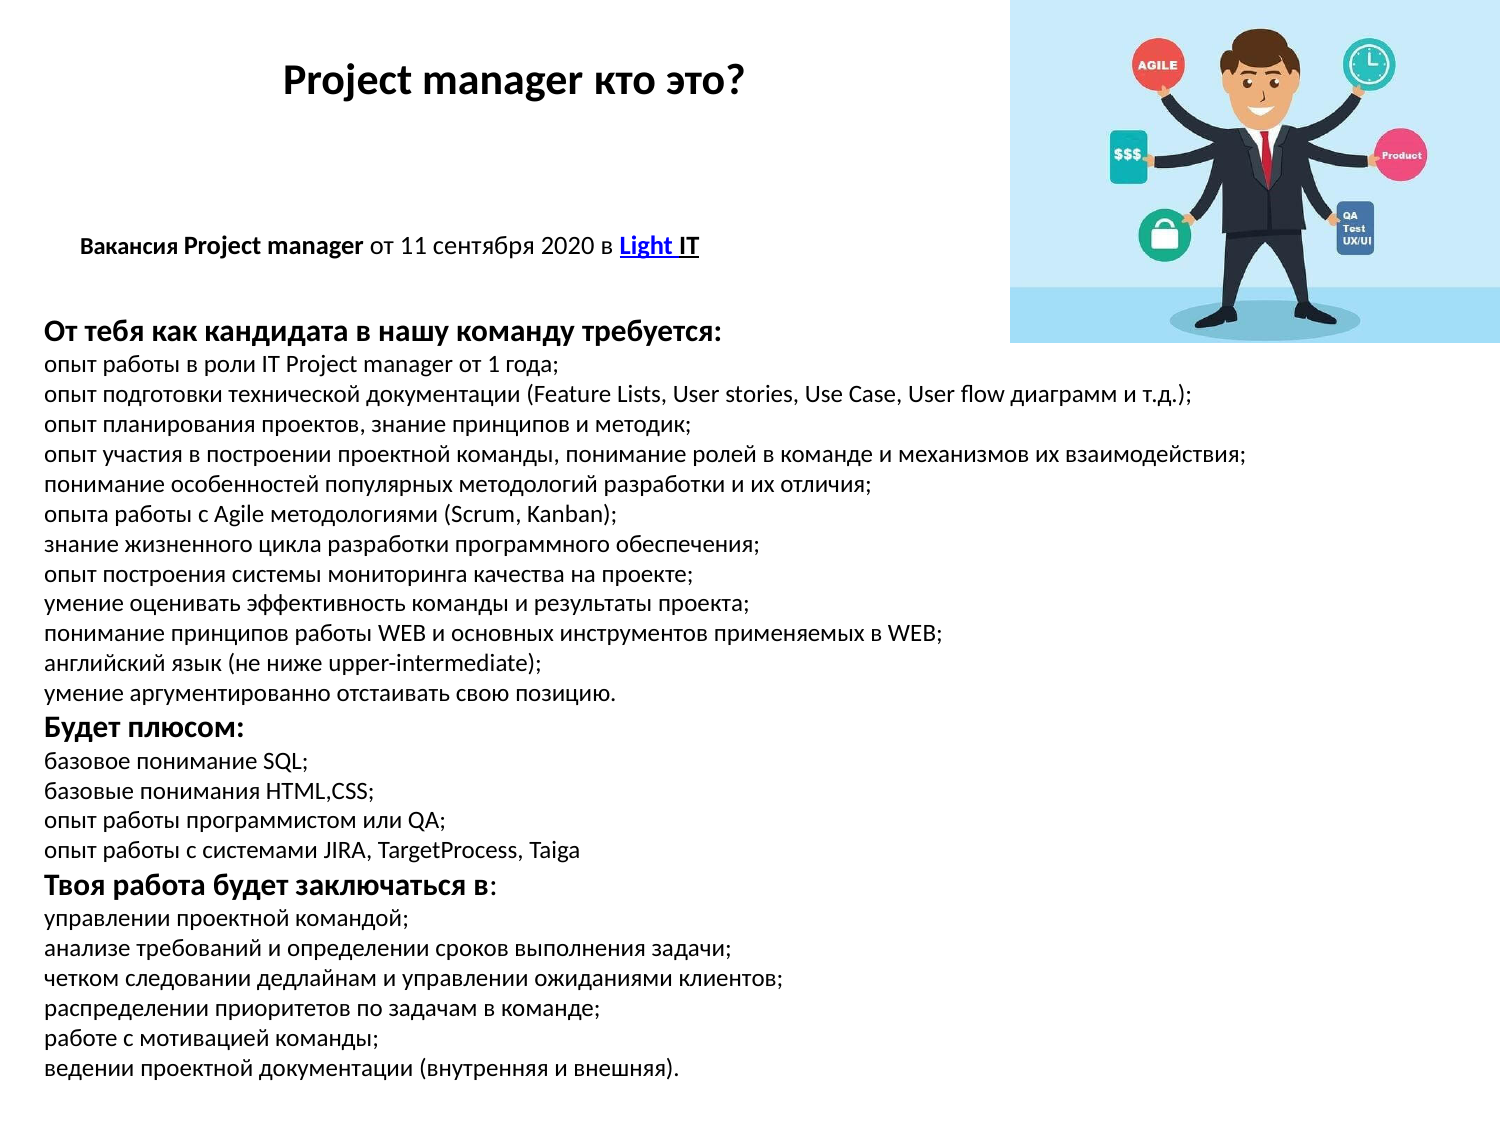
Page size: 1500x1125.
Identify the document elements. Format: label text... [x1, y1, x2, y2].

picture [1010, 0, 1500, 343]
title Project manager кто это? [41, 42, 988, 112]
list Вакансия Project manager от 11 сентября 2020 в Light IT [64, 172, 1005, 268]
text_box От тебя как кандидата в нашу команду требуется: опыт работы в роли IT Project manager от 1 года; опыт подготовки технической документации (Feature Lists, User stories, Use Case, User flow диаграмм и т.д.); опыт планирования проектов, знание принципов и методик; опыт участия в построении проектной команды, понимание ролей в команде и механизмов их взаимодействия; понимание особенностей популярных методологий разработки и их отличия; опыта работы с Agile методологиями (Scrum, Kanban); знание жизненного цикла разработки программного обеспечения; опыт построения системы мониторинга качества на проекте; умение оценивать эффективность команды и результаты проекта; понимание принципов работы WEB и основных инструментов применяемых в WEB; английский язык (не ниже upper-intermediate); умение аргументированно отстаивать свою позицию. Будет плюсом: базовое понимание SQL; базовые понимания HTML,CSS; опыт работы программистом или QA; опыт работы с системами JIRA, TargetProcess, Taiga Твоя работа будет заключаться в: управлении проектной командой; анализе требований и определении сроков выполнения задачи; четком следовании дедлайнам и управлении ожиданиями клиентов; распределении приоритетов по задачам в команде; работе с мотивацией команды; ведении проектной документации (внутренняя и внешняя). [29, 302, 1306, 1089]
